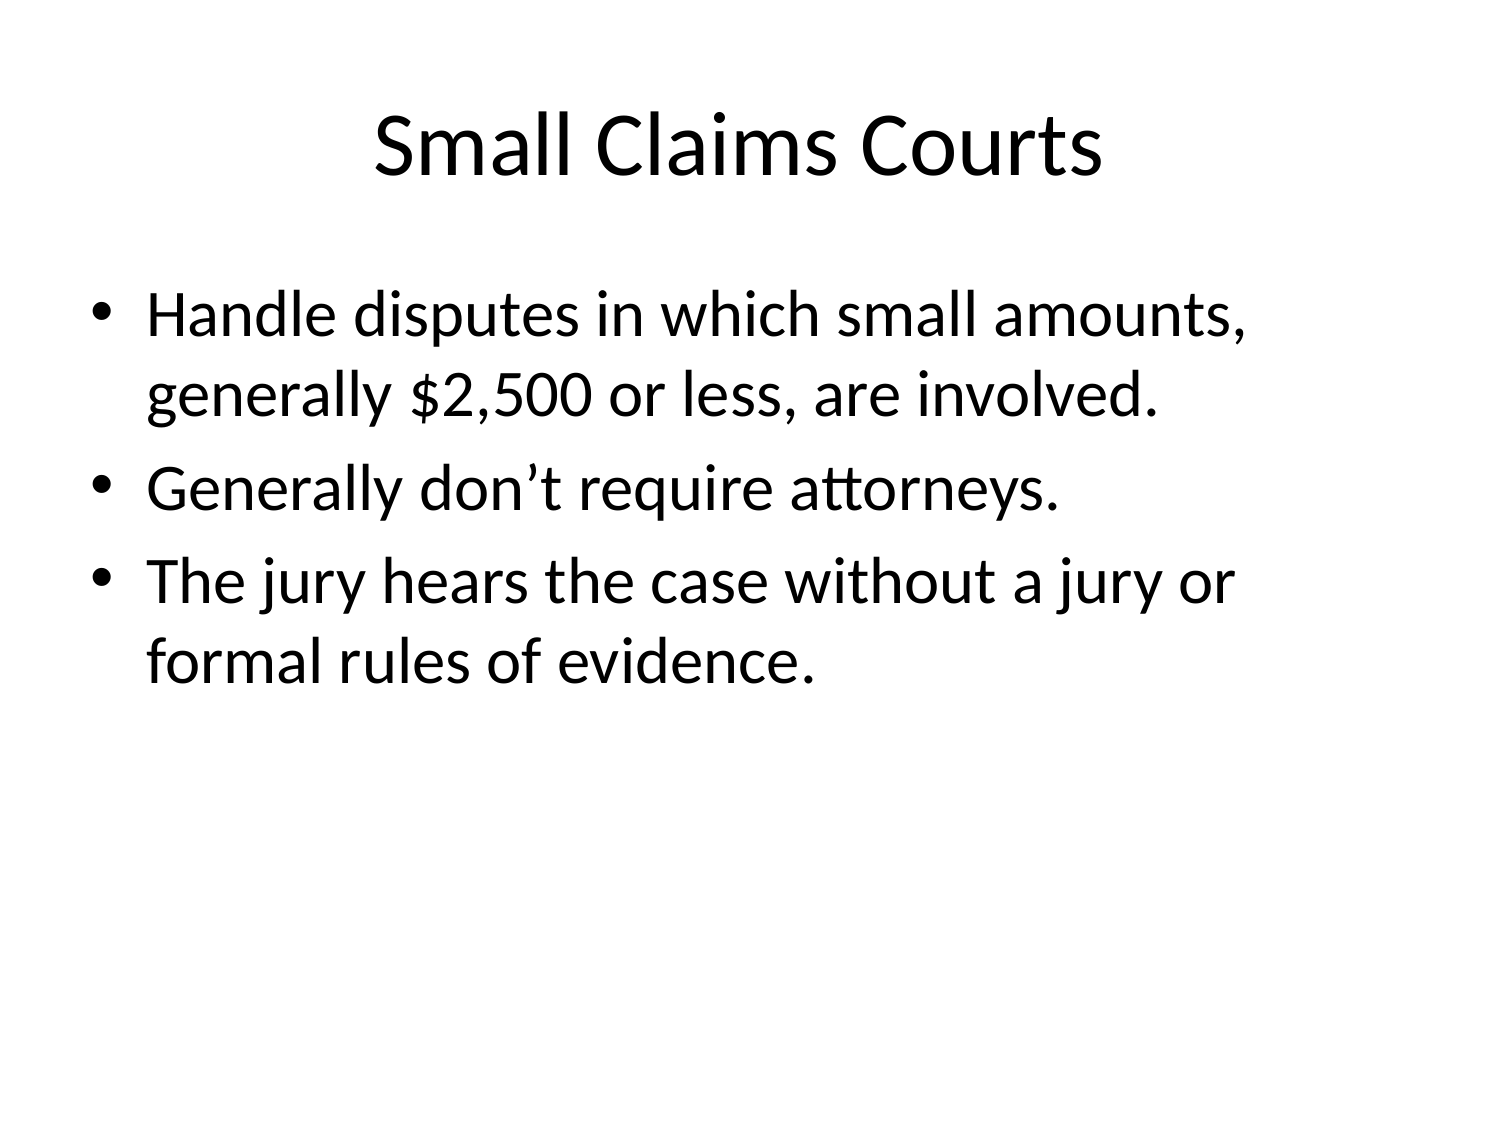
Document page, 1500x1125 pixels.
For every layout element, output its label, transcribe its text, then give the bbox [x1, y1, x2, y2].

list Handle disputes in which small amounts, generally $2,500 or less, are involved. Generally don’t require attorneys. The jury hears the case without a jury or formal rules of evidence. [75, 262, 1425, 1005]
title Small Claims Courts [75, 45, 1425, 233]
